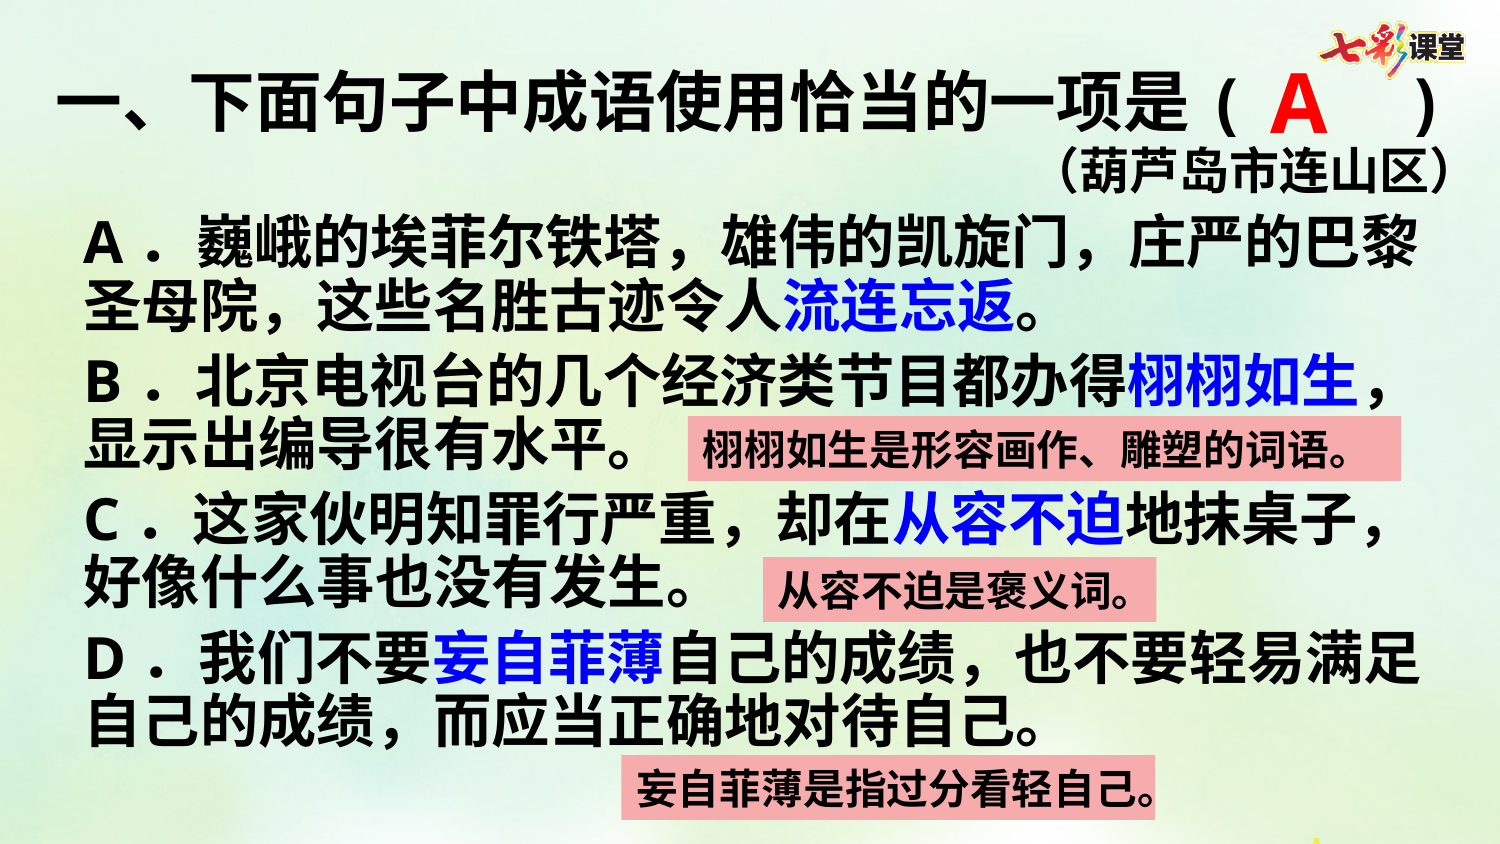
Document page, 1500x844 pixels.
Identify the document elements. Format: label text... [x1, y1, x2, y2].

text_box 从容不迫是褒义词。 [763, 557, 1157, 622]
text_box A [1255, 42, 1344, 158]
text_box 妄自菲薄是指过分看轻自己。 [621, 755, 1156, 820]
text_box A．巍峨的埃菲尔铁塔，雄伟的凯旋门，庄严的巴黎圣母院，这些名胜古迹令人流连忘返。 B．北京电视台的几个经济类节目都办得栩栩如生，显示出编导很有水平。 C．这家伙明知罪行严重，却在从容不迫地抹桌子，好像什么事也没有发生。 D．我们不要妄自菲薄自己的成绩，也不要轻易满足自己的成绩，而应当正确地对待自己。 [68, 206, 1449, 763]
text_box 栩栩如生是形容画作、雕塑的词语。 [687, 416, 1402, 481]
text_box 一、下面句子中成语使用恰当的一项是( ) （葫芦岛市连山区） [40, 52, 1495, 208]
picture [0, 0, 1500, 844]
